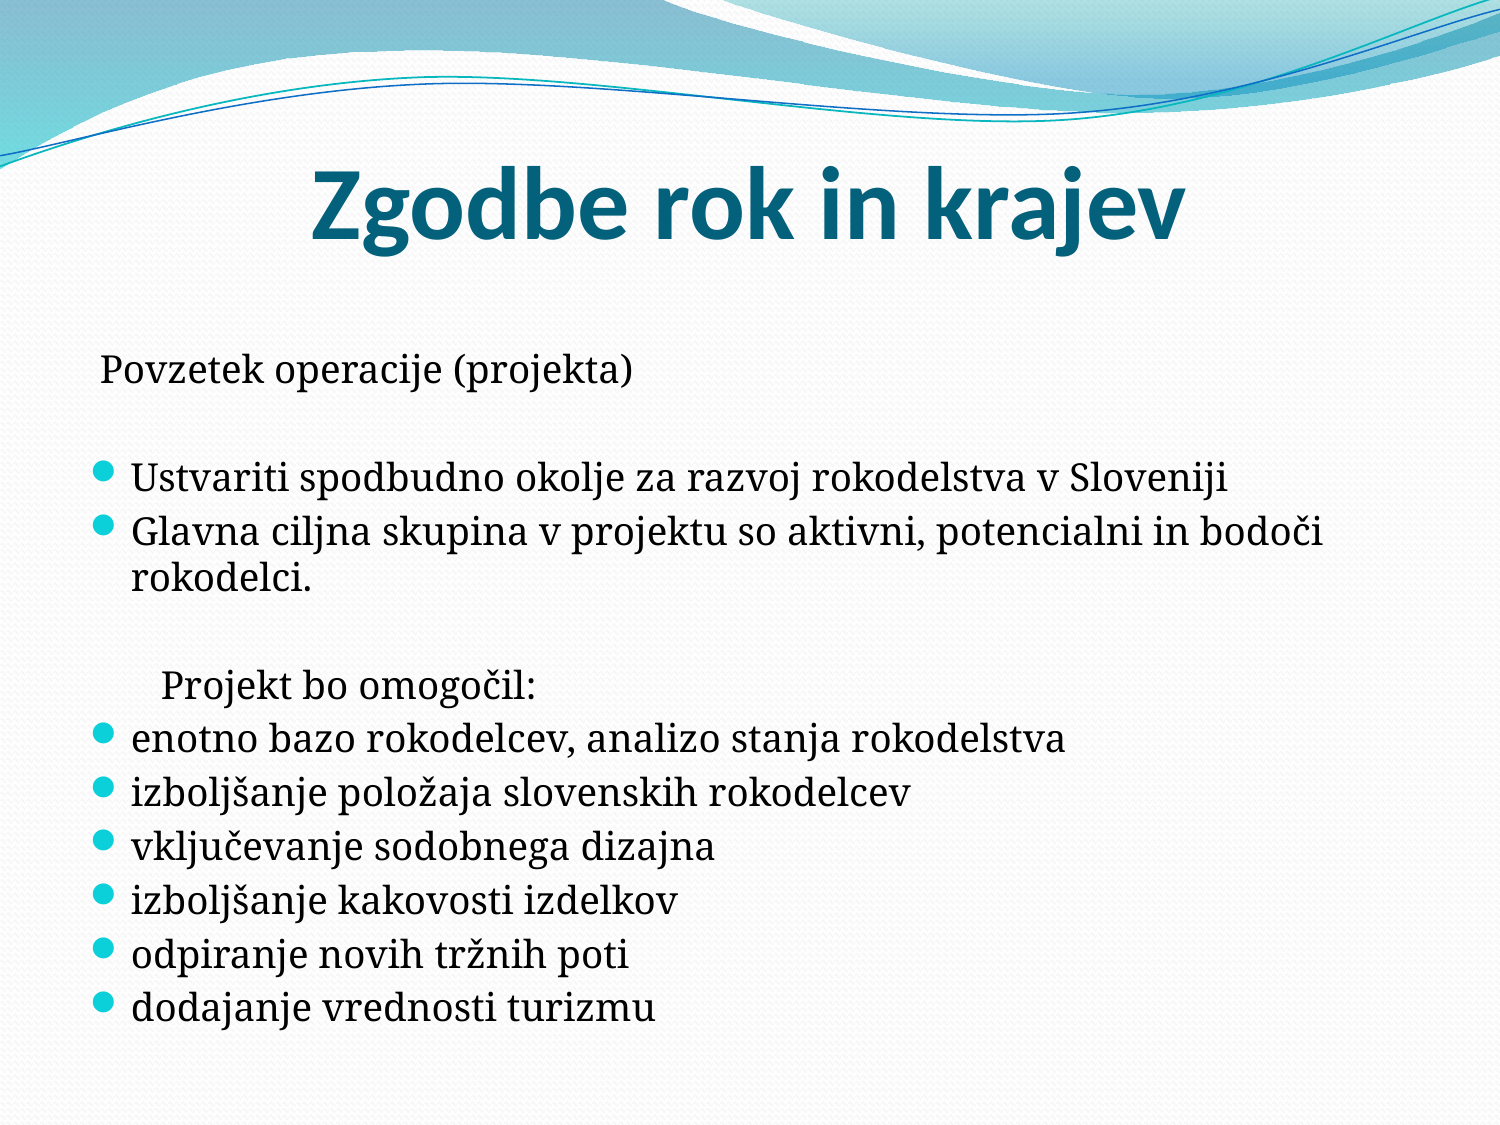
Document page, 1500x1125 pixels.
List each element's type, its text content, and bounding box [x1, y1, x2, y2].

title Zgodbe rok in krajev [75, 115, 1425, 338]
list Povzetek operacije (projekta) Ustvariti spodbudno okolje za razvoj rokodelstva v Sloveniji Glavna ciljna skupina v projektu so aktivni, potencialni in bodoči rokodelci. Projekt bo omogočil: enotno bazo rokodelcev, analizo stanja rokodelstva izboljšanje položaja slovenskih rokodelcev vključevanje sodobnega dizajna izboljšanje kakovosti izdelkov odpiranje novih tržnih poti dodajanje vrednosti turizmu [75, 338, 1425, 1038]
